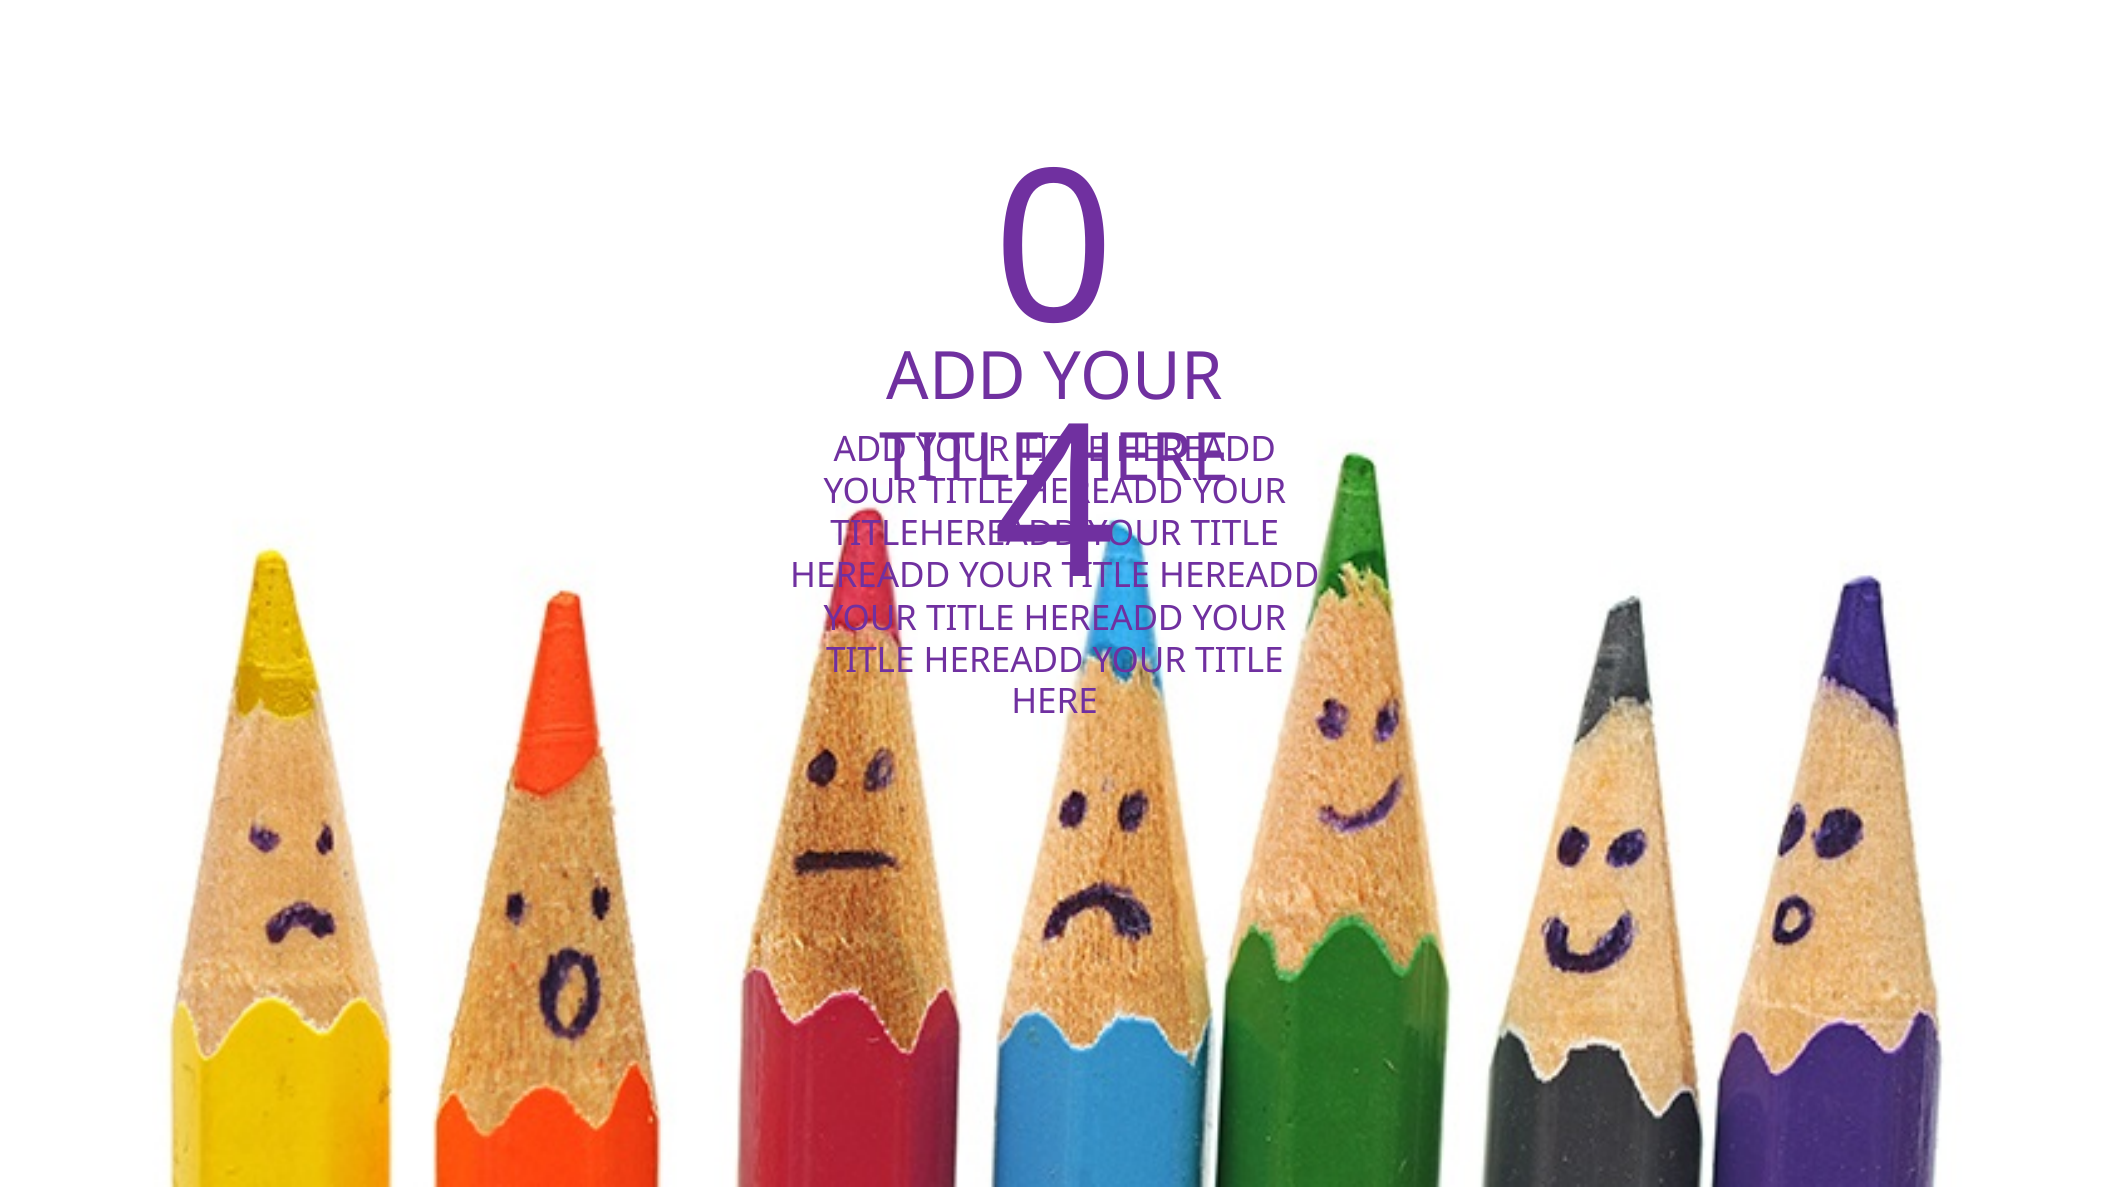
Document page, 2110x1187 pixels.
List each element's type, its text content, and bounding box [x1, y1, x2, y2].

text_box [0, 0, 2110, 1187]
text_box ADD YOUR TITLE HEREADD YOUR TITLE HEREADD YOUR TITLEHEREADD YOUR TITLE HEREADD YOUR TITLE HEREADD YOUR TITLE HEREADD YOUR TITLE HEREADD YOUR TITLE HERE [774, 419, 1335, 729]
text_box 04 [948, 101, 1161, 325]
text_box ADD YOUR TITLE HERE [780, 325, 1329, 419]
